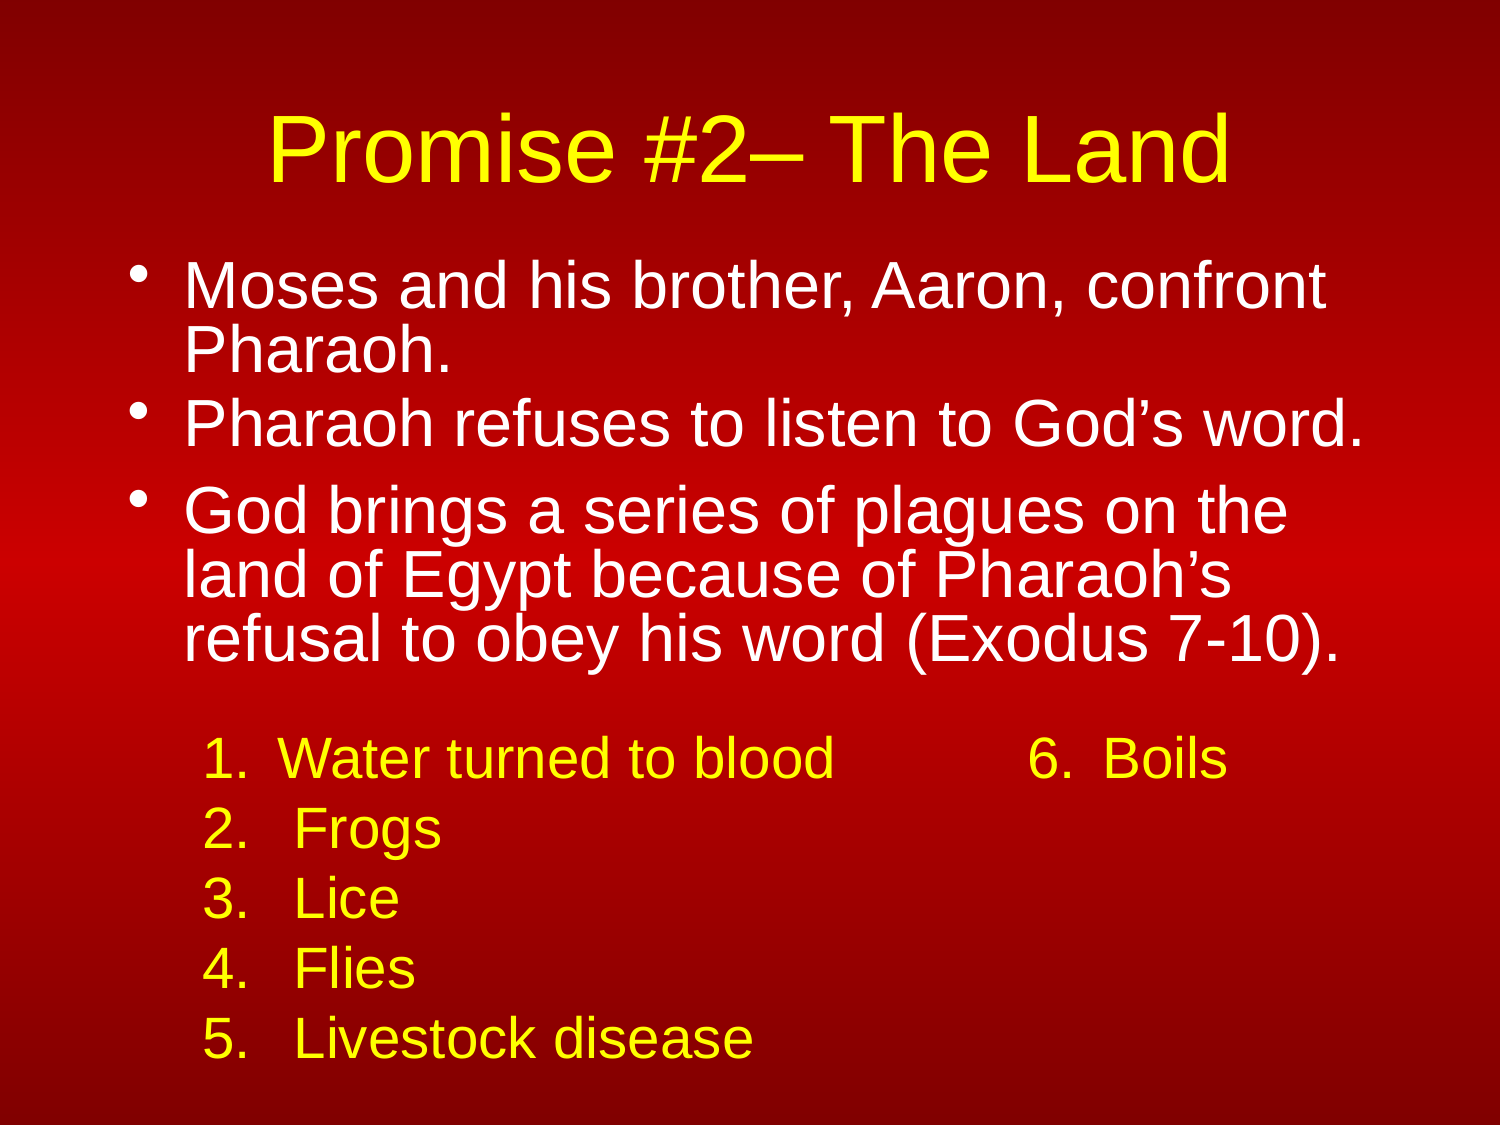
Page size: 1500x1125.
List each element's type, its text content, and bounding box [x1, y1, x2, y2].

list Moses and his brother, Aaron, confront Pharaoh. [112, 249, 1388, 387]
text_box Water turned to blood Frogs Lice Flies Livestock disease [187, 712, 875, 1078]
text_box Boils [1012, 712, 1375, 798]
text_box Pharaoh refuses to listen to God’s word. [112, 387, 1388, 474]
text_box God brings a series of plagues on the land of Egypt because of Pharaoh’s refusal to obey his word (Exodus 7-10). [112, 474, 1400, 688]
title Promise #2– The Land [37, 50, 1463, 238]
